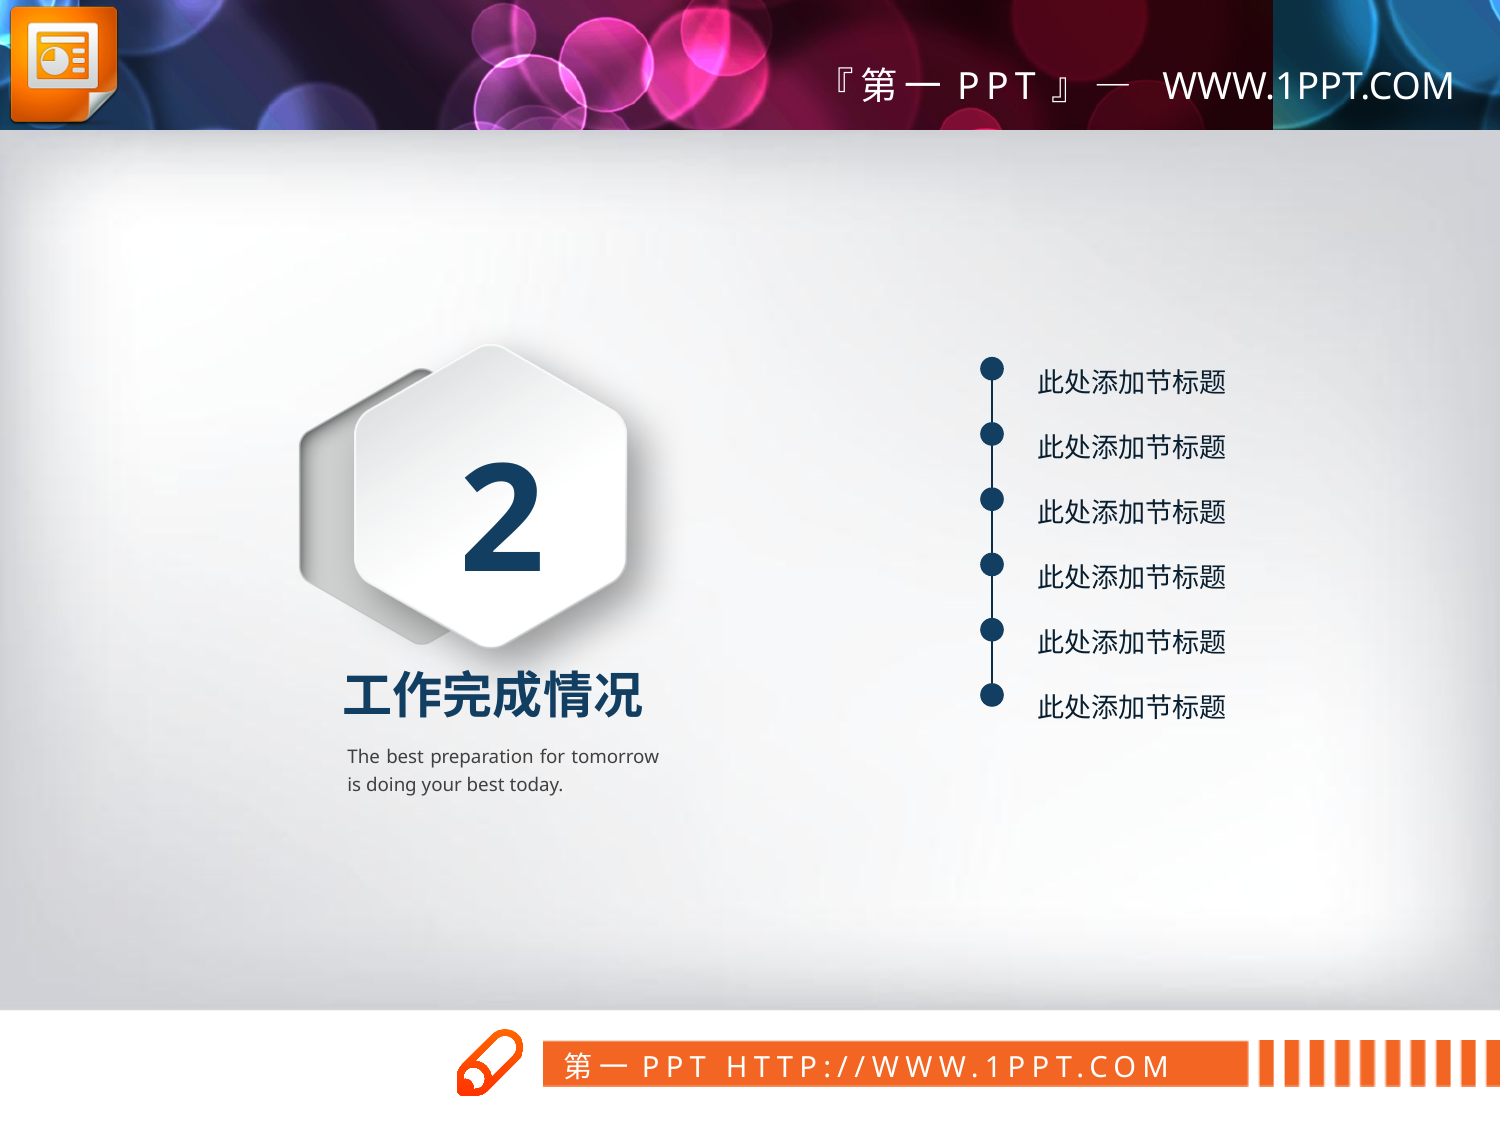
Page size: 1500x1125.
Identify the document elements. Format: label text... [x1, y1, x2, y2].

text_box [979, 487, 1005, 512]
text_box 此处添加节标题 此处添加节标题 此处添加节标题 此处添加节标题 此处添加节标题 此处添加节标题 [1026, 326, 1306, 728]
picture [0, 0, 1500, 1012]
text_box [979, 617, 1005, 642]
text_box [979, 552, 1005, 577]
picture [543, 1040, 1500, 1087]
text_box 工作完成情况 [301, 651, 685, 735]
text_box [979, 421, 1005, 446]
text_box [979, 682, 1005, 707]
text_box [979, 356, 1005, 381]
text_box The best preparation for tomorrow is doing your best today. [336, 736, 670, 799]
